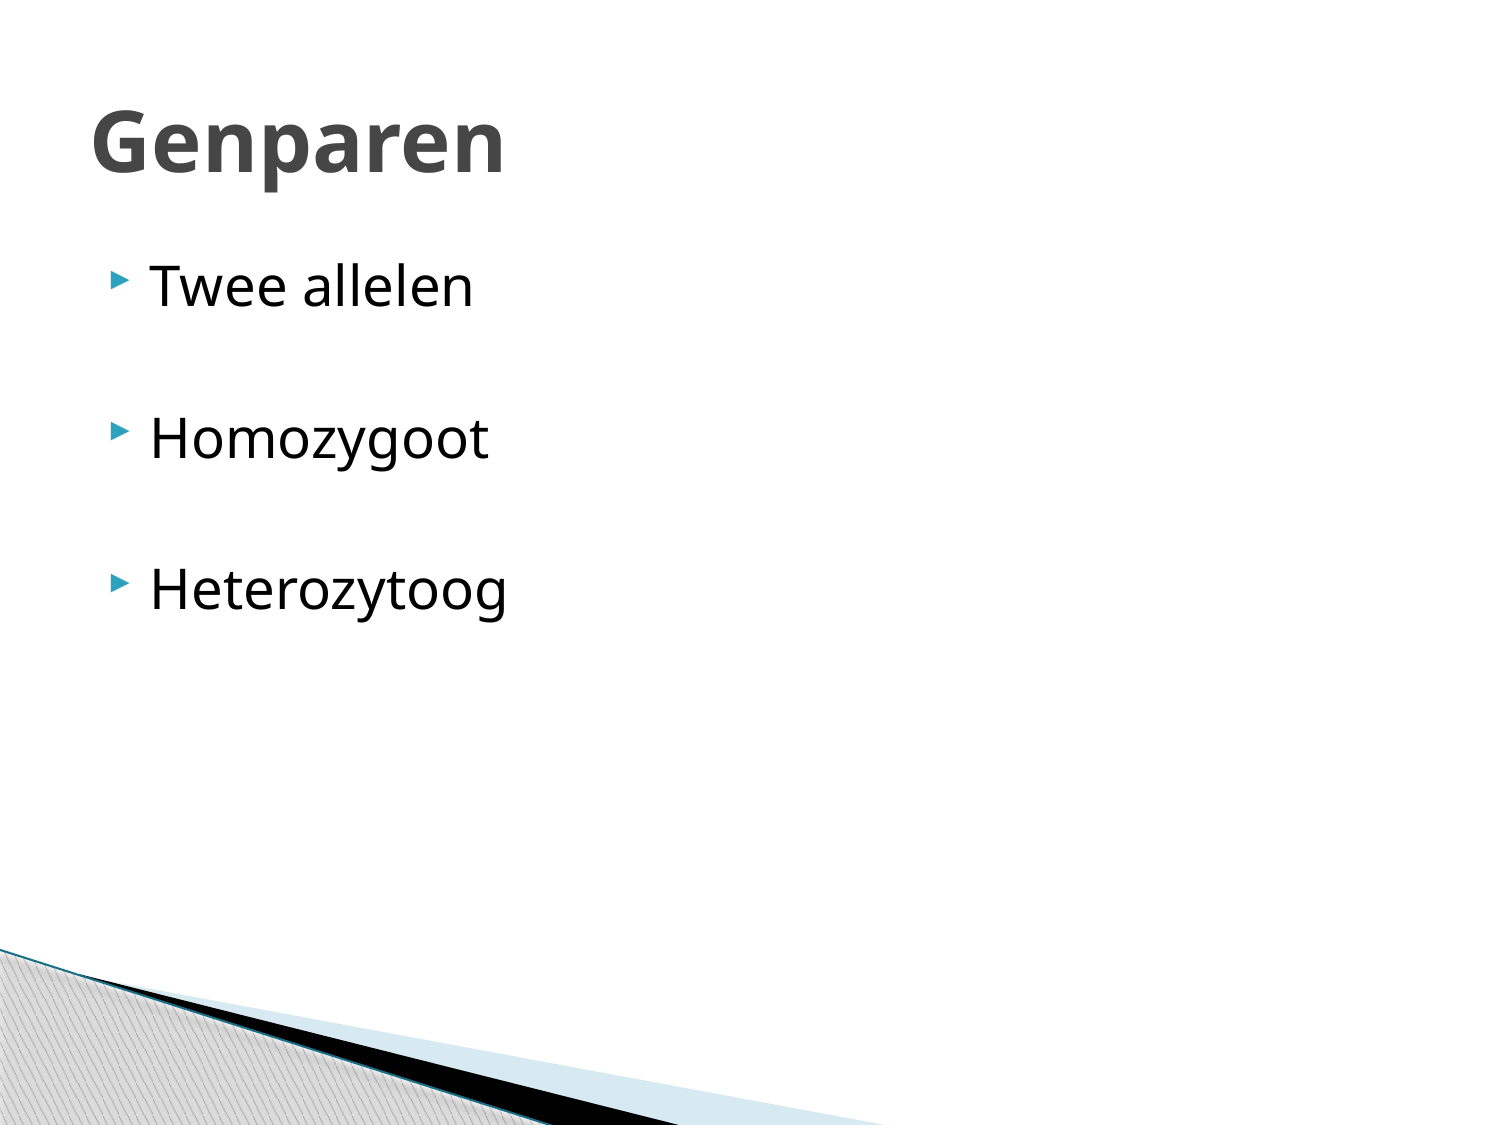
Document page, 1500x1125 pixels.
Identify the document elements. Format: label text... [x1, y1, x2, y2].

list Twee allelen Homozygoot Heterozytoog [75, 243, 1425, 986]
title Genparen [75, 45, 1425, 233]
